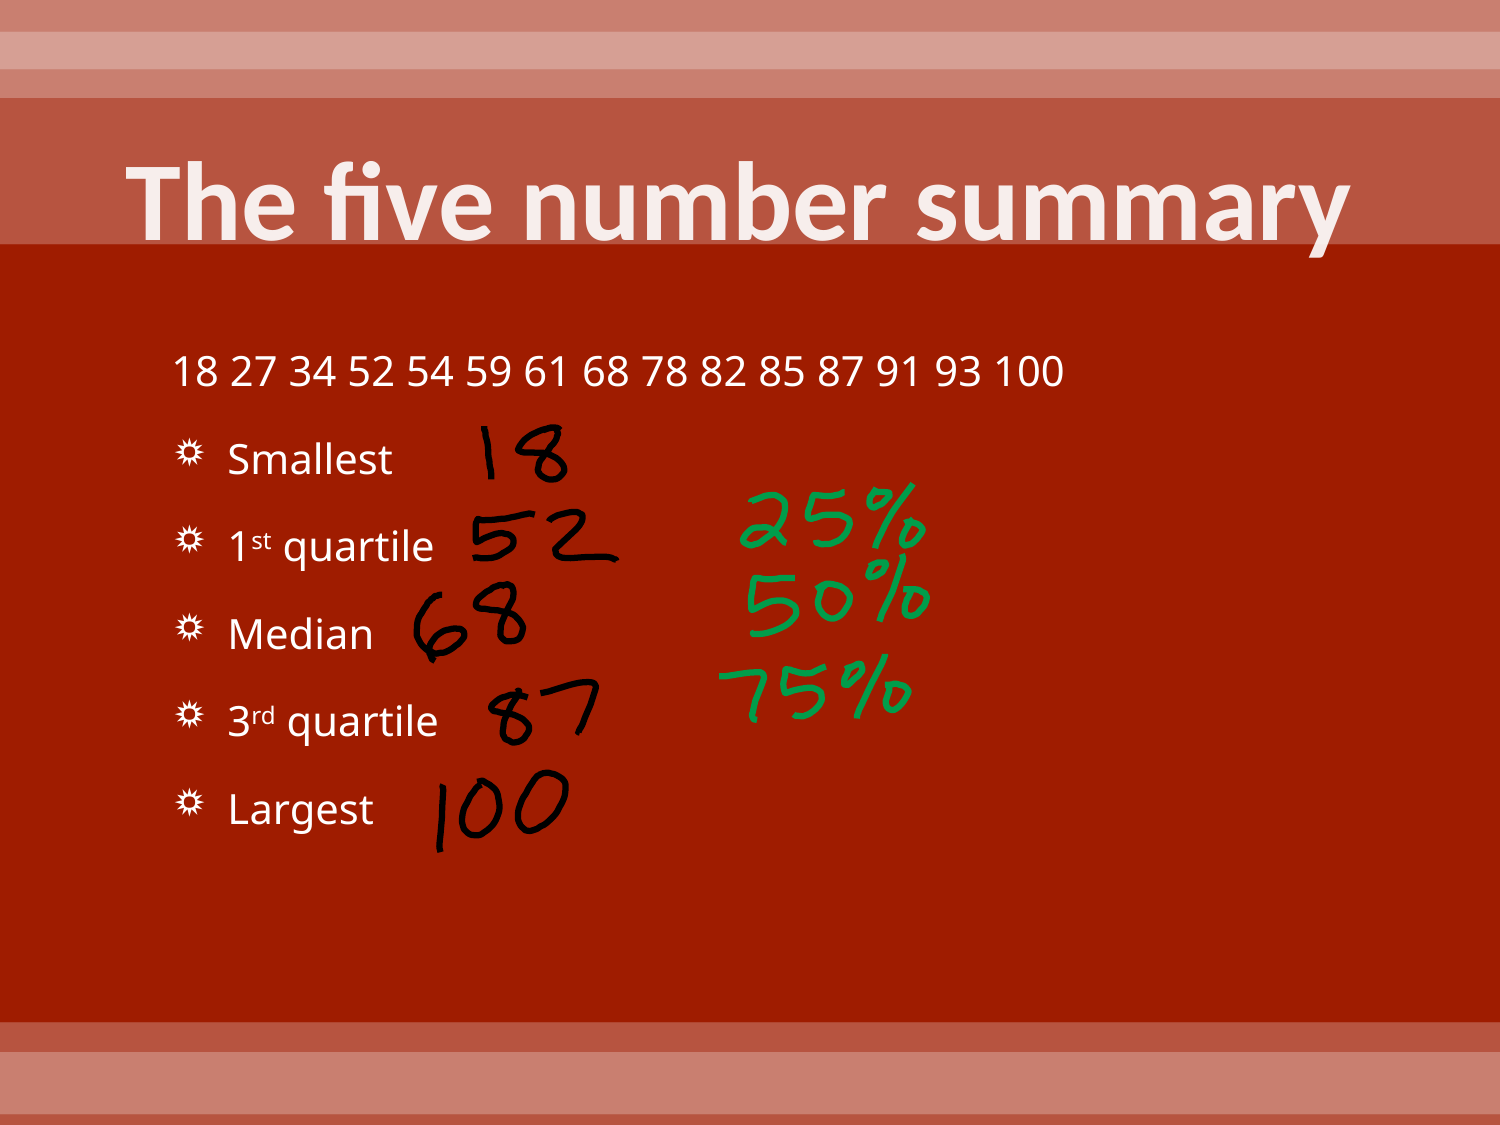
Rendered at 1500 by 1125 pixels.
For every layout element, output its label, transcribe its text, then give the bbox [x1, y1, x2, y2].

list 18 27 34 52 54 59 61 68 78 82 85 87 91 93 100 Smallest 1st quartile Median 3rd quartile Largest [156, 337, 1344, 950]
text_box [842, 661, 865, 687]
text_box [414, 592, 467, 663]
text_box [854, 653, 887, 719]
text_box [740, 492, 788, 548]
text_box [437, 783, 446, 853]
text_box [815, 581, 852, 621]
text_box [866, 560, 889, 580]
text_box [781, 664, 827, 719]
text_box [867, 486, 892, 510]
text_box [877, 553, 906, 623]
text_box [459, 778, 502, 838]
text_box [515, 770, 568, 834]
text_box [515, 425, 567, 482]
title The five number summary [110, 30, 1390, 271]
text_box [489, 688, 532, 745]
text_box [883, 681, 911, 713]
text_box [719, 670, 767, 723]
text_box [482, 426, 494, 480]
text_box [899, 517, 925, 548]
text_box [540, 679, 598, 735]
text_box [873, 482, 915, 549]
text_box [473, 582, 526, 644]
text_box [902, 587, 929, 618]
text_box [748, 575, 799, 637]
text_box [805, 490, 852, 547]
text_box [547, 509, 619, 562]
text_box [472, 511, 536, 561]
picture [0, 0, 1500, 1125]
